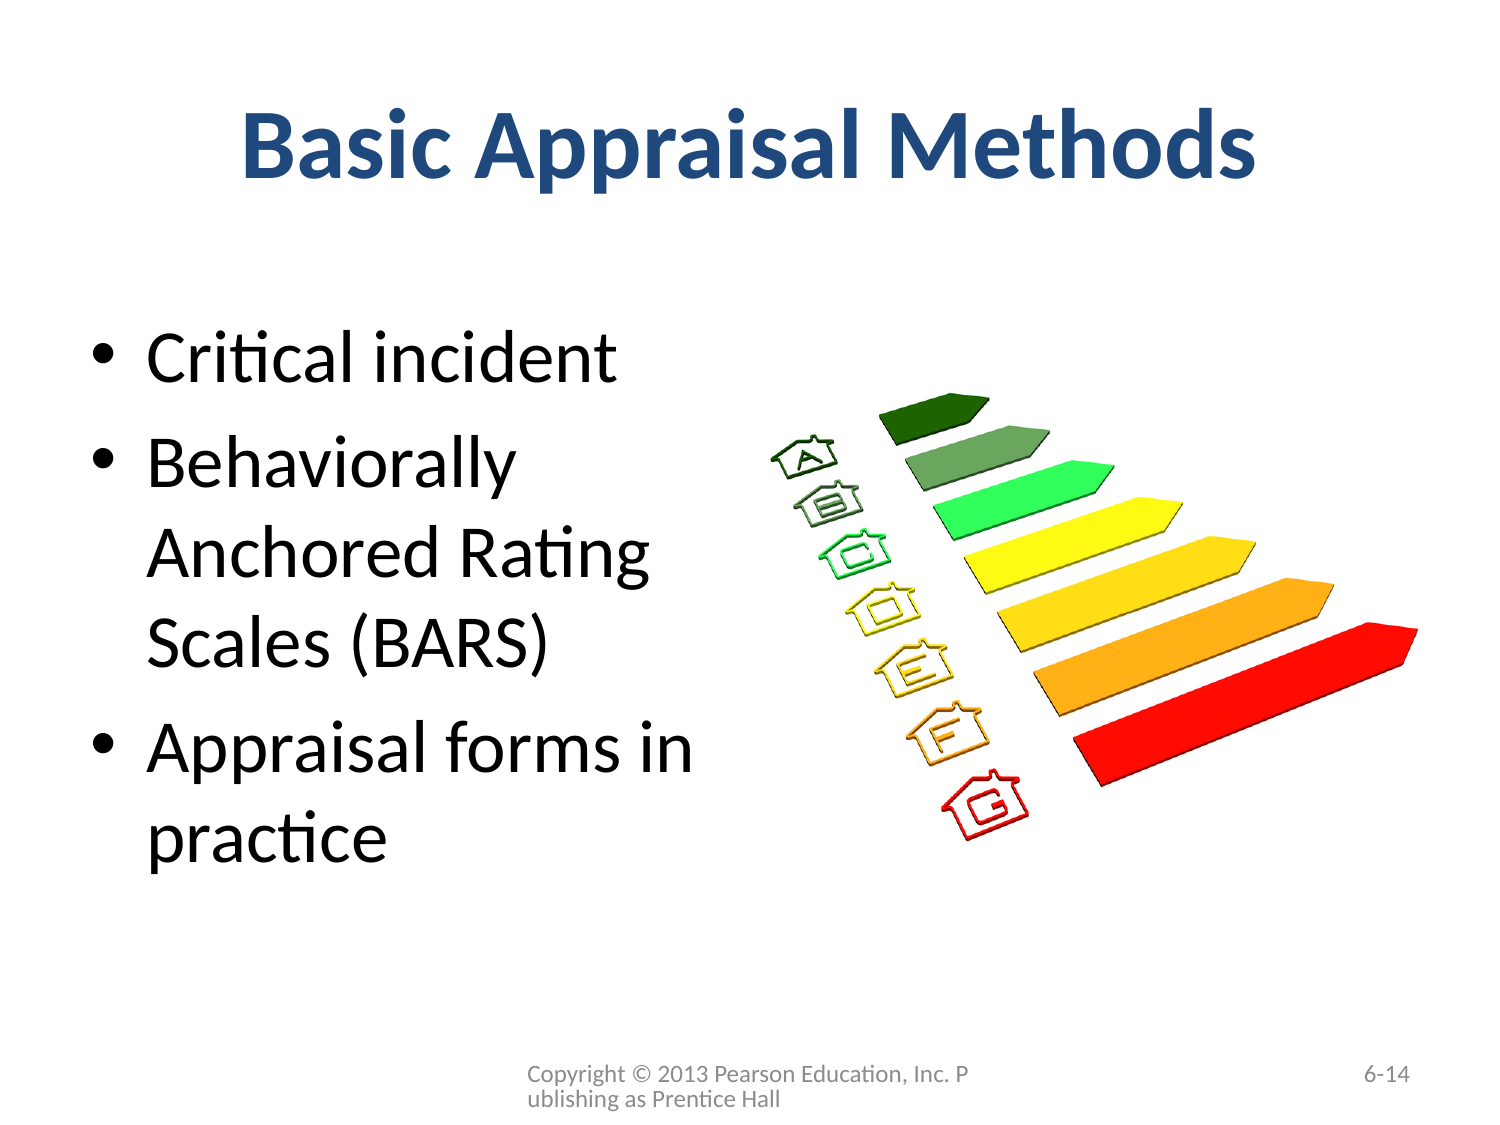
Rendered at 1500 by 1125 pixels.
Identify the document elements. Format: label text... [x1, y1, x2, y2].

title Basic Appraisal Methods [75, 45, 1425, 233]
footer Copyright © 2013 Pearson Education, Inc. Publishing as Prentice Hall [512, 1042, 988, 1103]
list Critical incident Behaviorally Anchored Rating Scales (BARS) Appraisal forms in practice [75, 299, 813, 1005]
slide_number 6-14 [1074, 1042, 1425, 1103]
picture [709, 312, 1458, 913]
